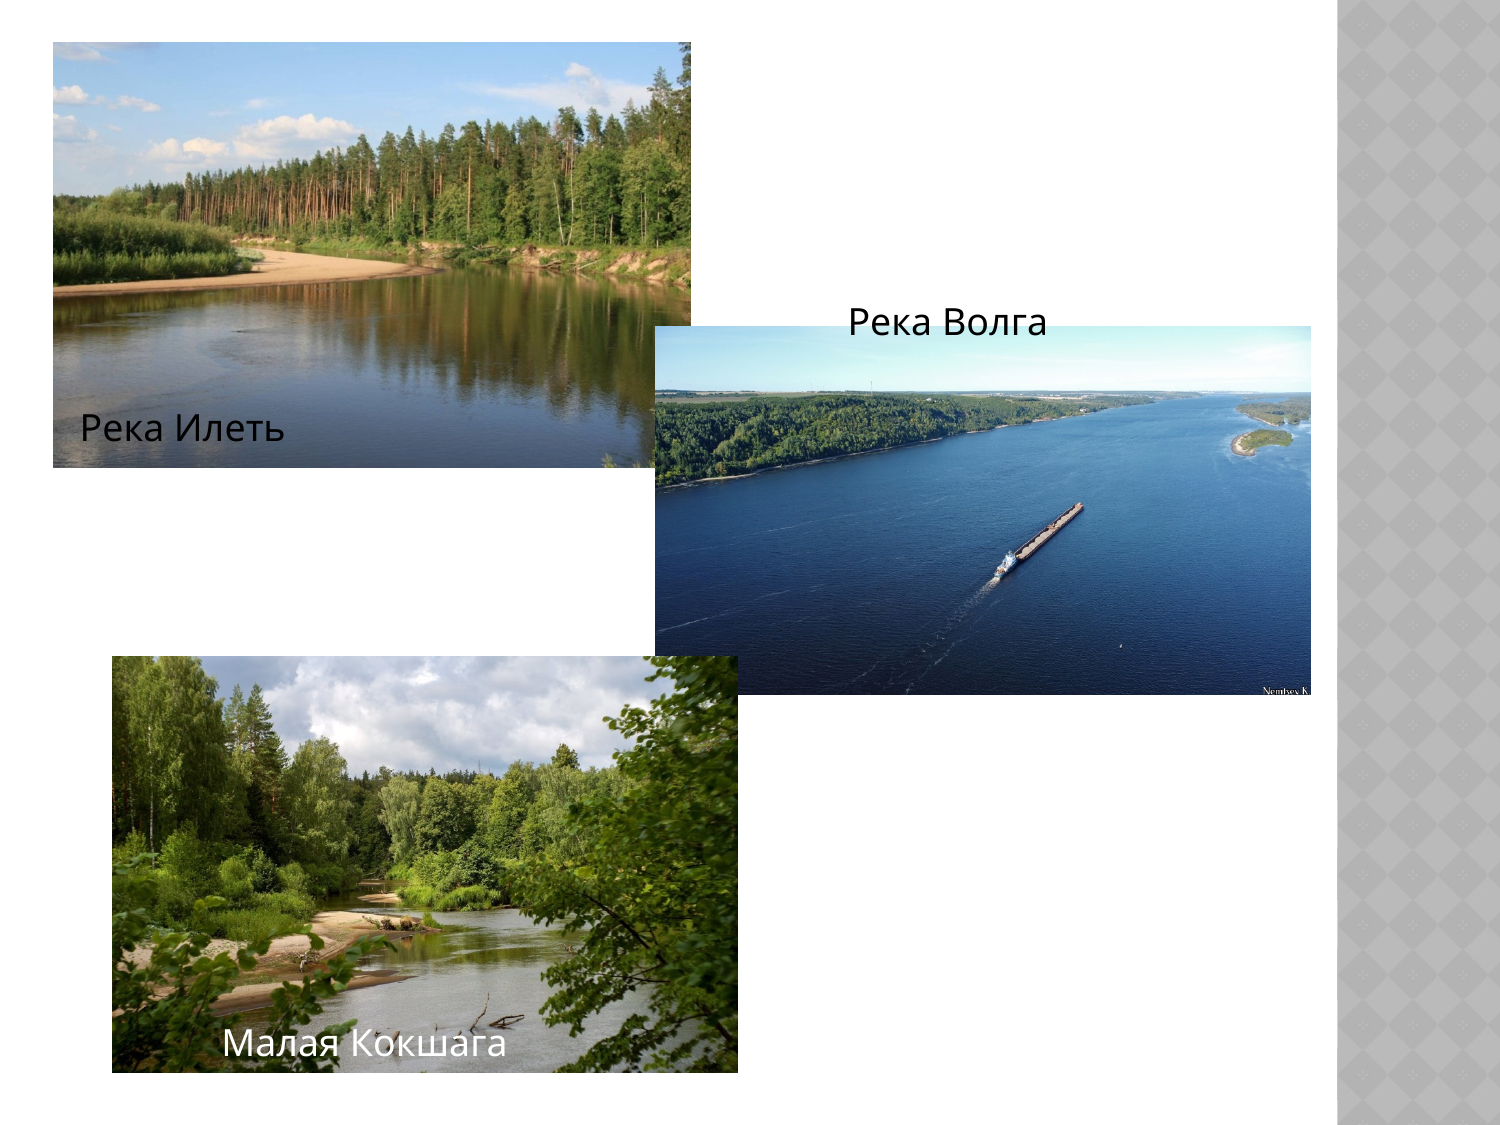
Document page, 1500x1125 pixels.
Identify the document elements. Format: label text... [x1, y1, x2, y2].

picture [52, 42, 1312, 1074]
text_box Река Волга [832, 290, 1140, 324]
